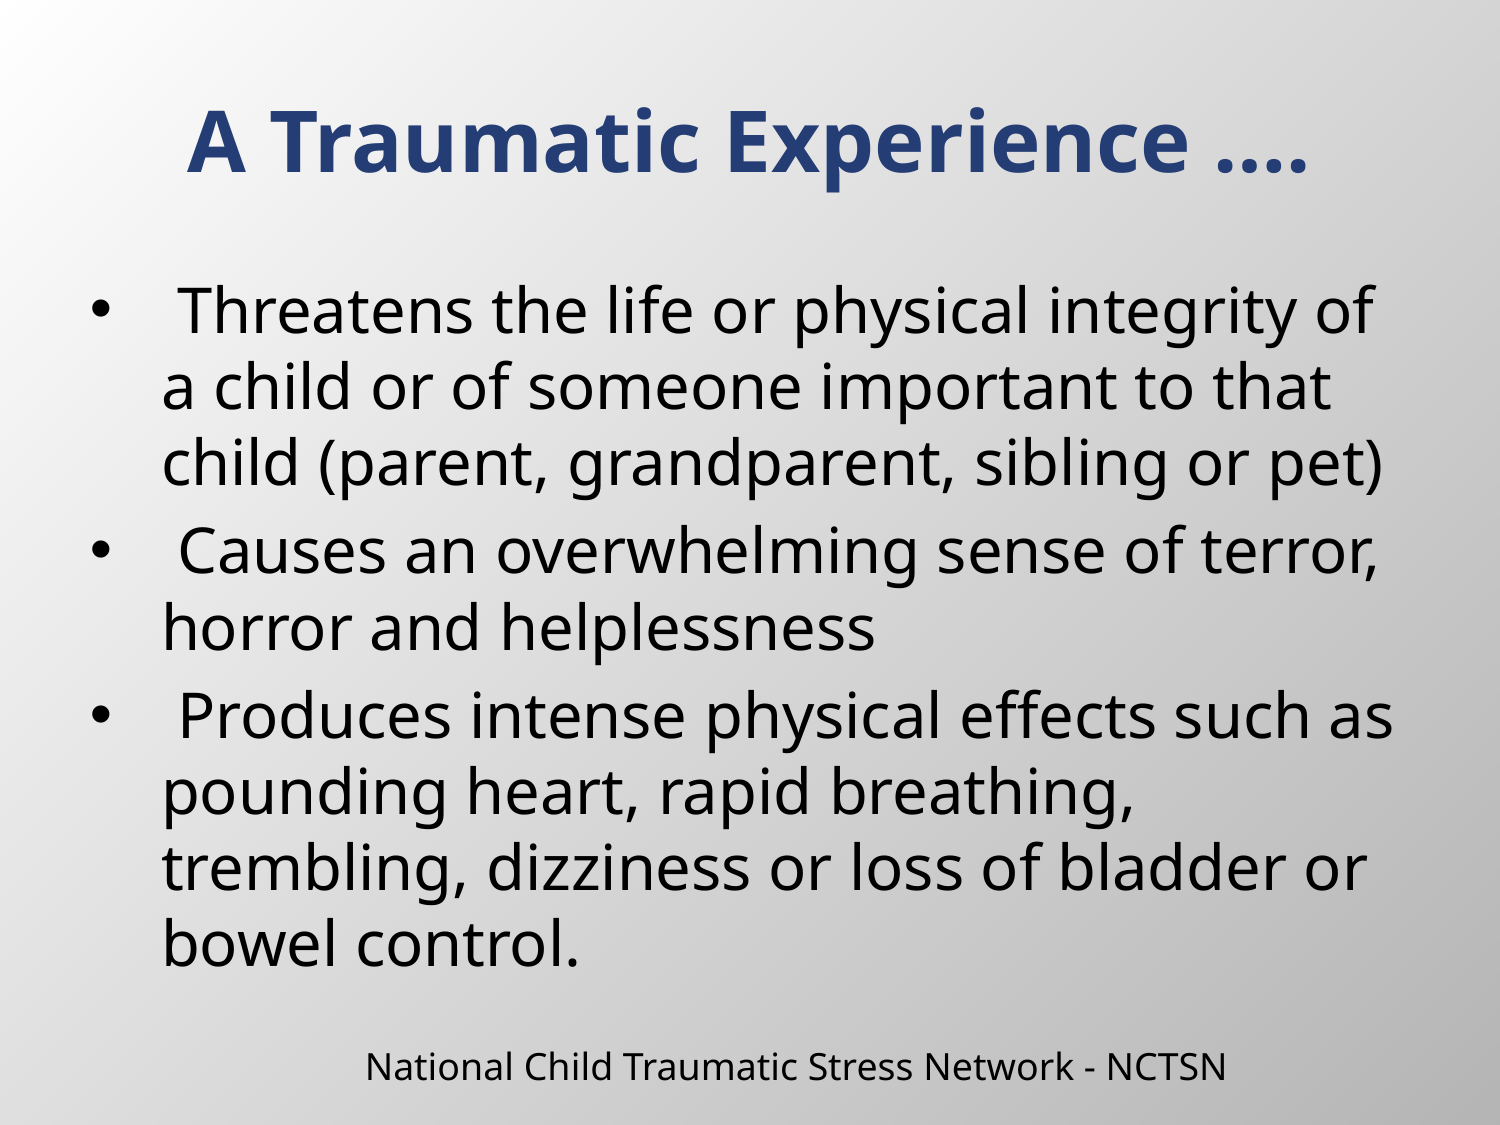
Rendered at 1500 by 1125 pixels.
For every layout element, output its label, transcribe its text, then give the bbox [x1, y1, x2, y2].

text_box National Child Traumatic Stress Network - NCTSN [349, 1035, 1457, 1096]
list Threatens the life or physical integrity of a child or of someone important to that child (parent, grandparent, sibling or pet) Causes an overwhelming sense of terror, horror and helplessness Produces intense physical effects such as pounding heart, rapid breathing, trembling, dizziness or loss of bladder or bowel control. [75, 262, 1425, 1035]
title A Traumatic Experience …. [75, 45, 1425, 233]
